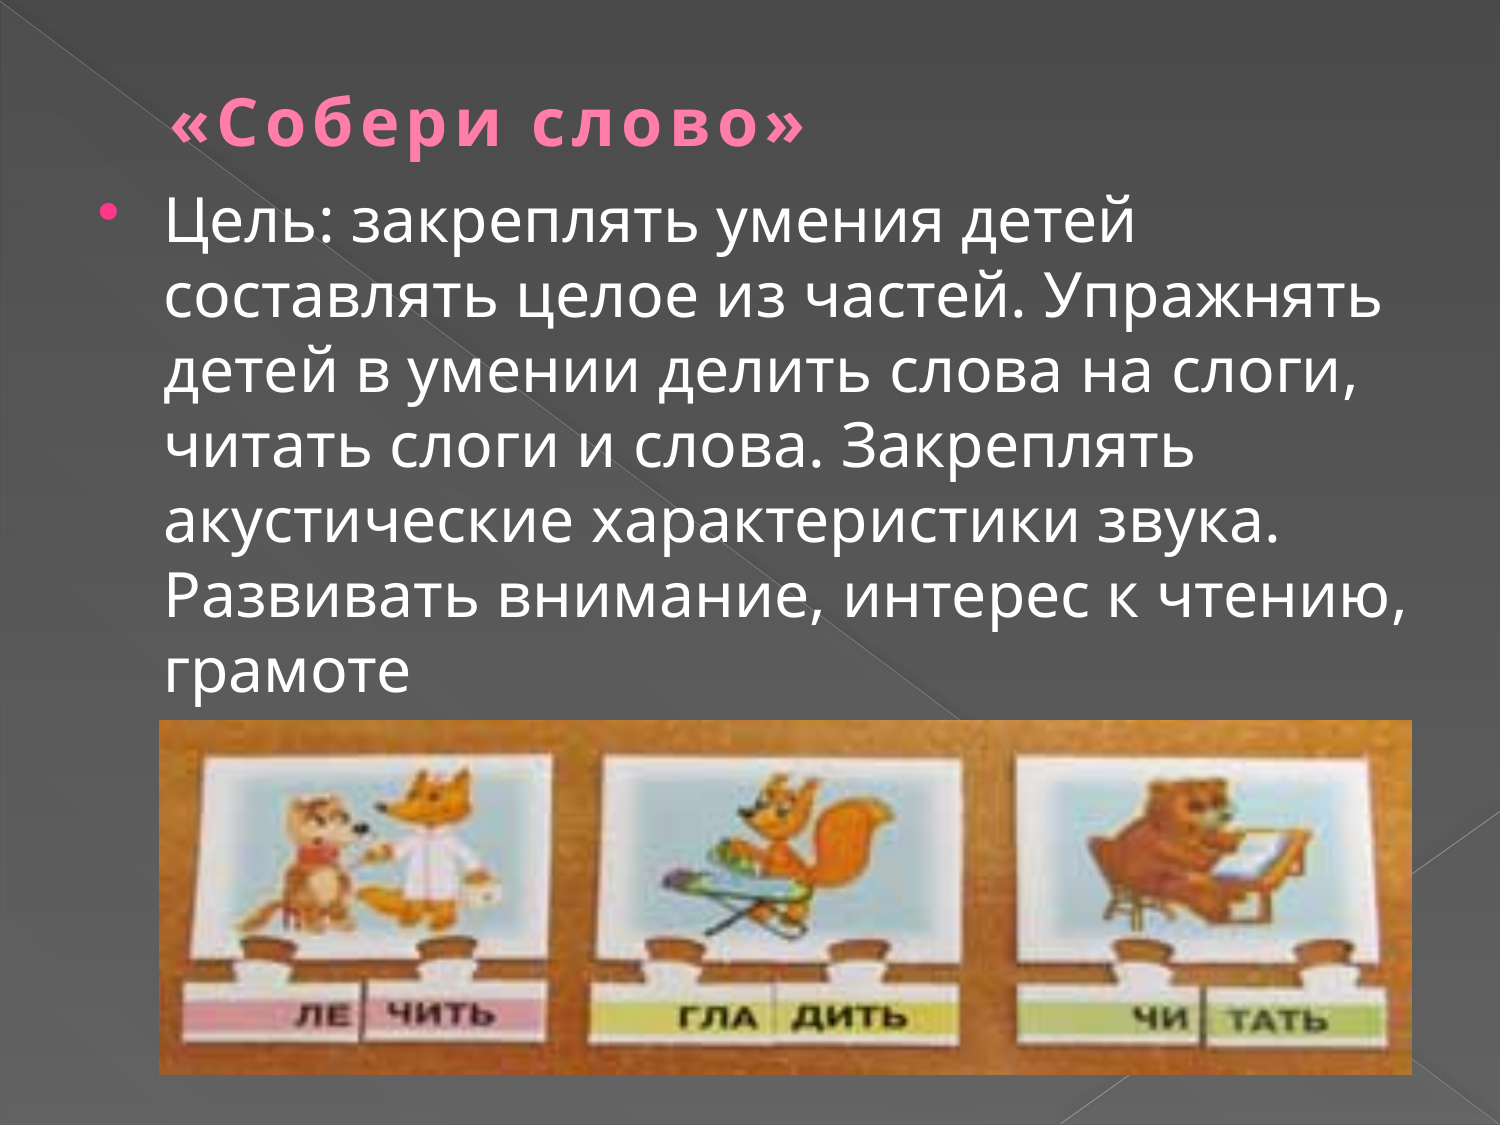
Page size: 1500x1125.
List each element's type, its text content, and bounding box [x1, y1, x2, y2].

list Цель: закреплять умения детей составлять целое из частей. Упражнять детей в умении делить слова на слоги, читать слоги и слова. Закреплять акустические характеристики звука. Развивать внимание, интерес к чтению, грамоте [75, 172, 1425, 1059]
title «Собери слово» [75, 43, 1425, 172]
picture [159, 720, 1412, 1076]
